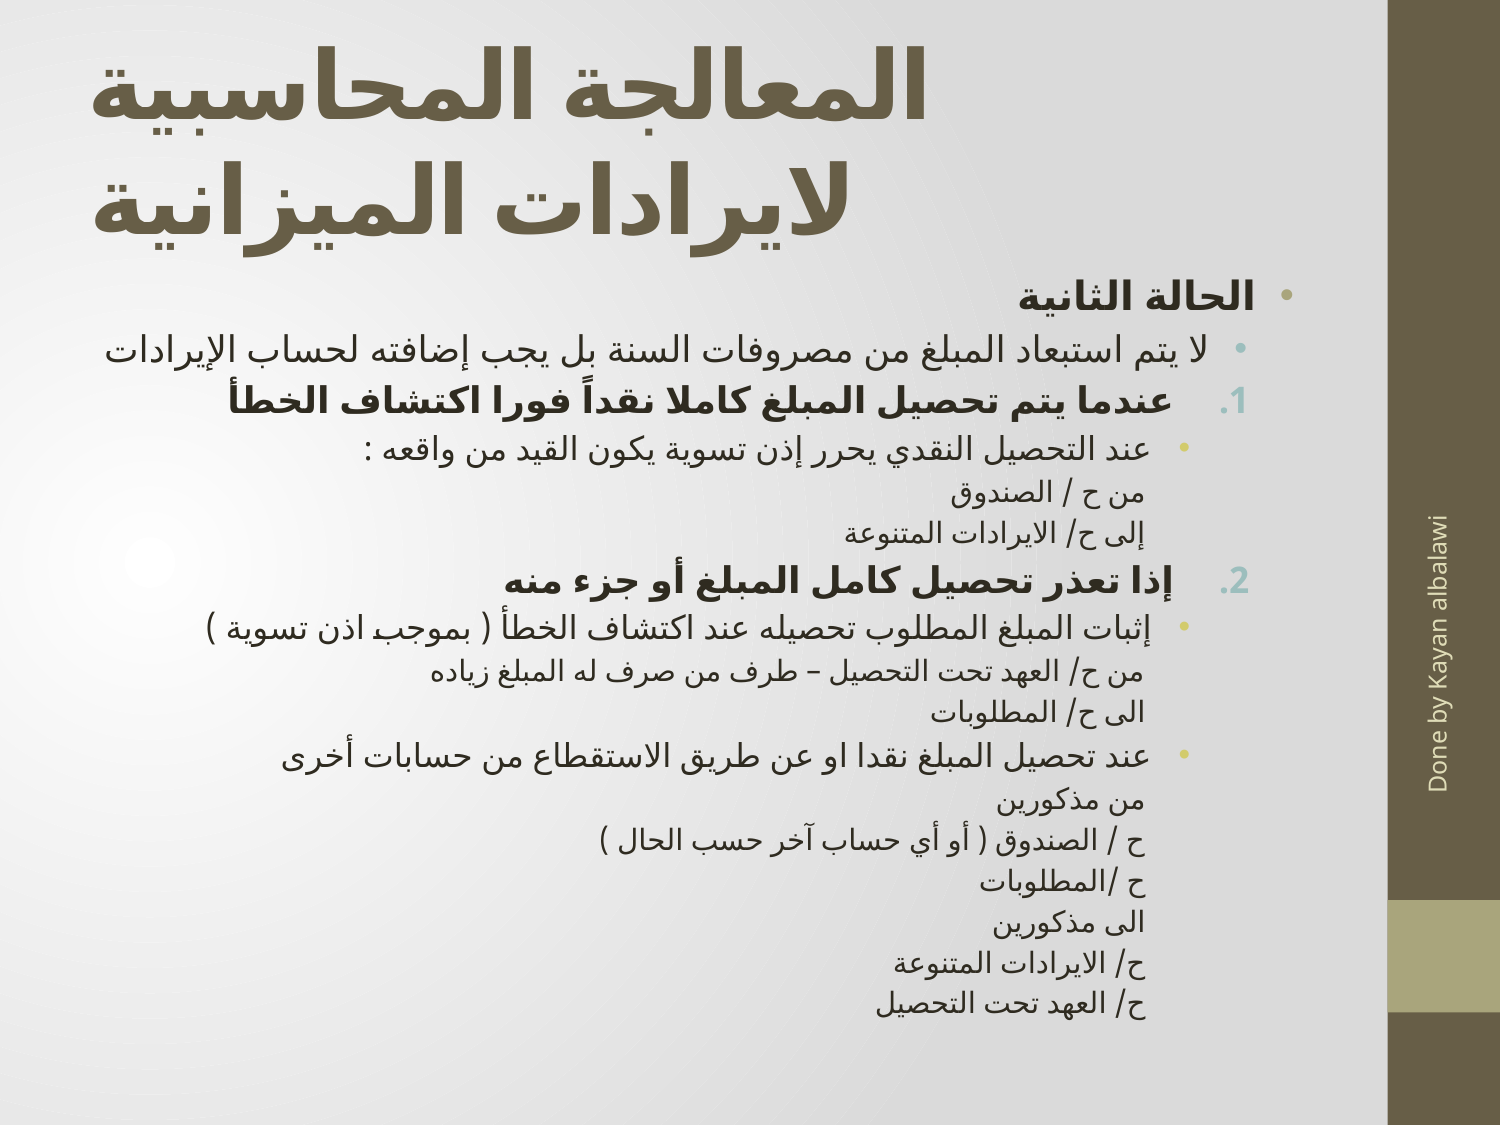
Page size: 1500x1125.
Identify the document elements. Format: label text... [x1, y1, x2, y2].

title المعالجة المحاسبية لايرادات الميزانية [75, 45, 1325, 233]
list الحالة الثانية لا يتم استبعاد المبلغ من مصروفات السنة بل يجب إضافته لحساب الإيرادات عندما يتم تحصيل المبلغ كاملا نقداً فورا اكتشاف الخطأ عند التحصيل النقدي يحرر إذن تسوية يكون القيد من واقعه : من ح / الصندوق إلى ح/ الايرادات المتنوعة إذا تعذر تحصيل كامل المبلغ أو جزء منه إثبات المبلغ المطلوب تحصيله عند اكتشاف الخطأ ( بموجب اذن تسوية ) من ح/ العهد تحت التحصيل – طرف من صرف له المبلغ زياده الى ح/ المطلوبات عند تحصيل المبلغ نقدا او عن طريق الاستقطاع من حسابات أخرى من مذكورين ح / الصندوق ( أو أي حساب آخر حسب الحال ) ح /المطلوبات الى مذكورين ح/ الايرادات المتنوعة ح/ العهد تحت التحصيل [75, 262, 1325, 1050]
footer Done by Kayan albalawi [1408, 500, 1469, 889]
